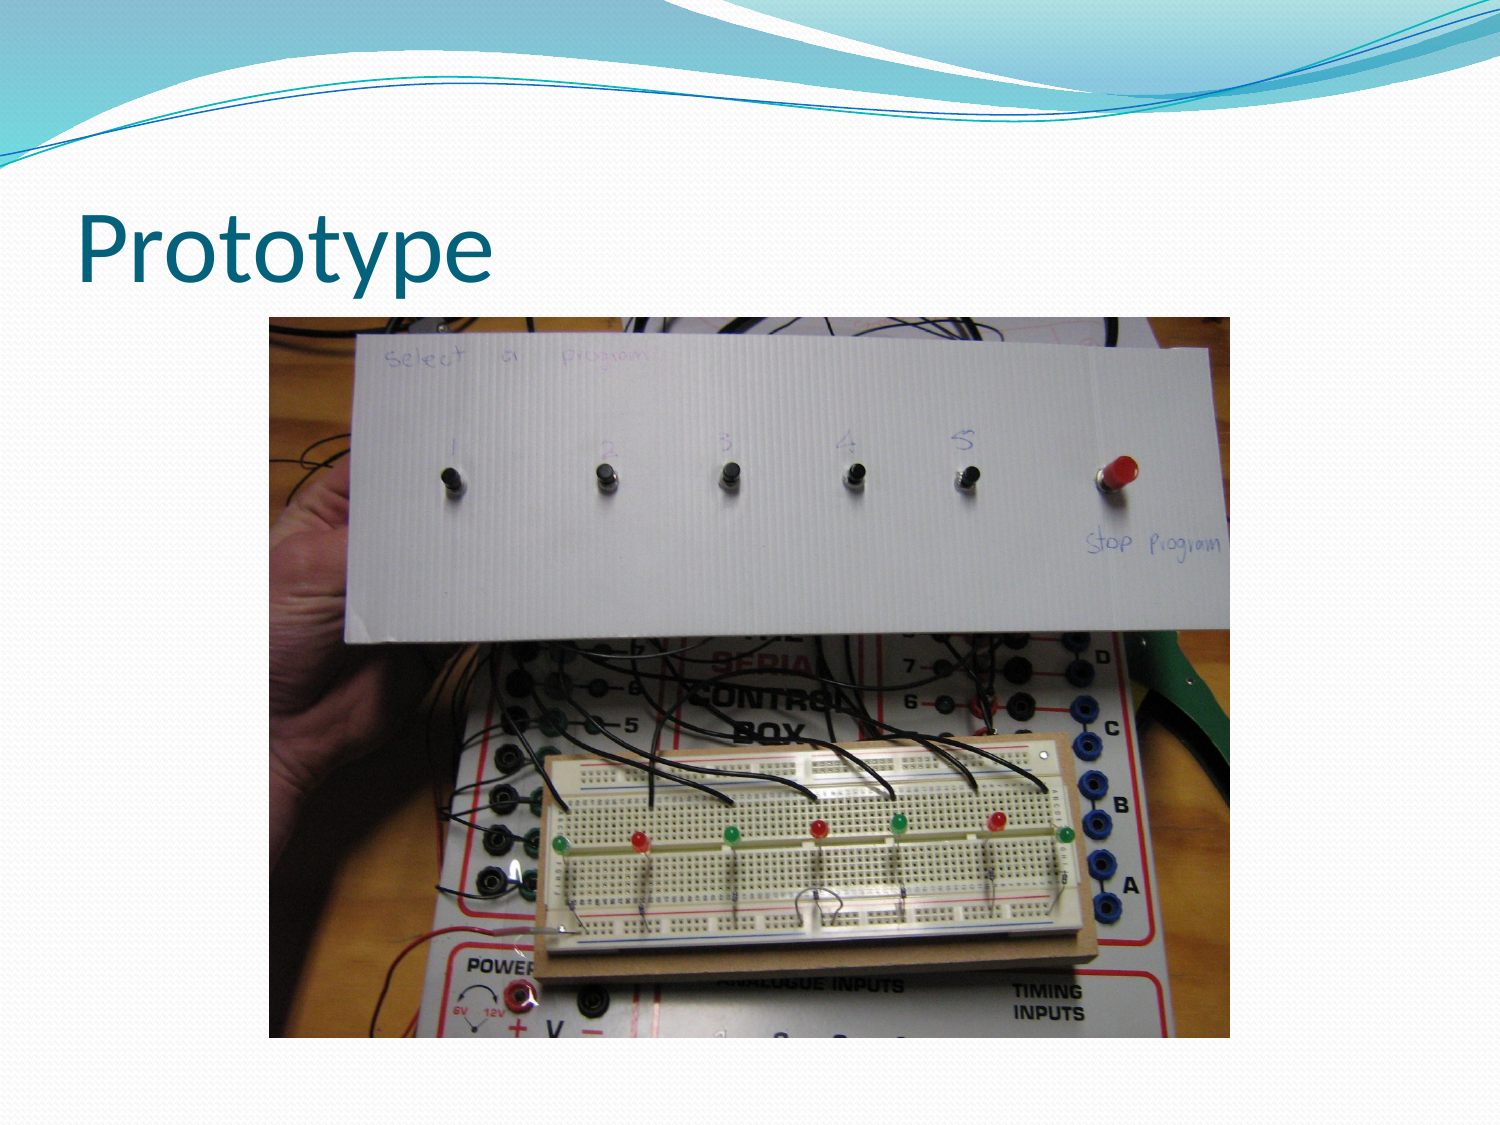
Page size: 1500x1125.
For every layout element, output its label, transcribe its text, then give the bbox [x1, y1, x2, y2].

title Prototype [75, 115, 1425, 303]
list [269, 317, 1231, 1038]
